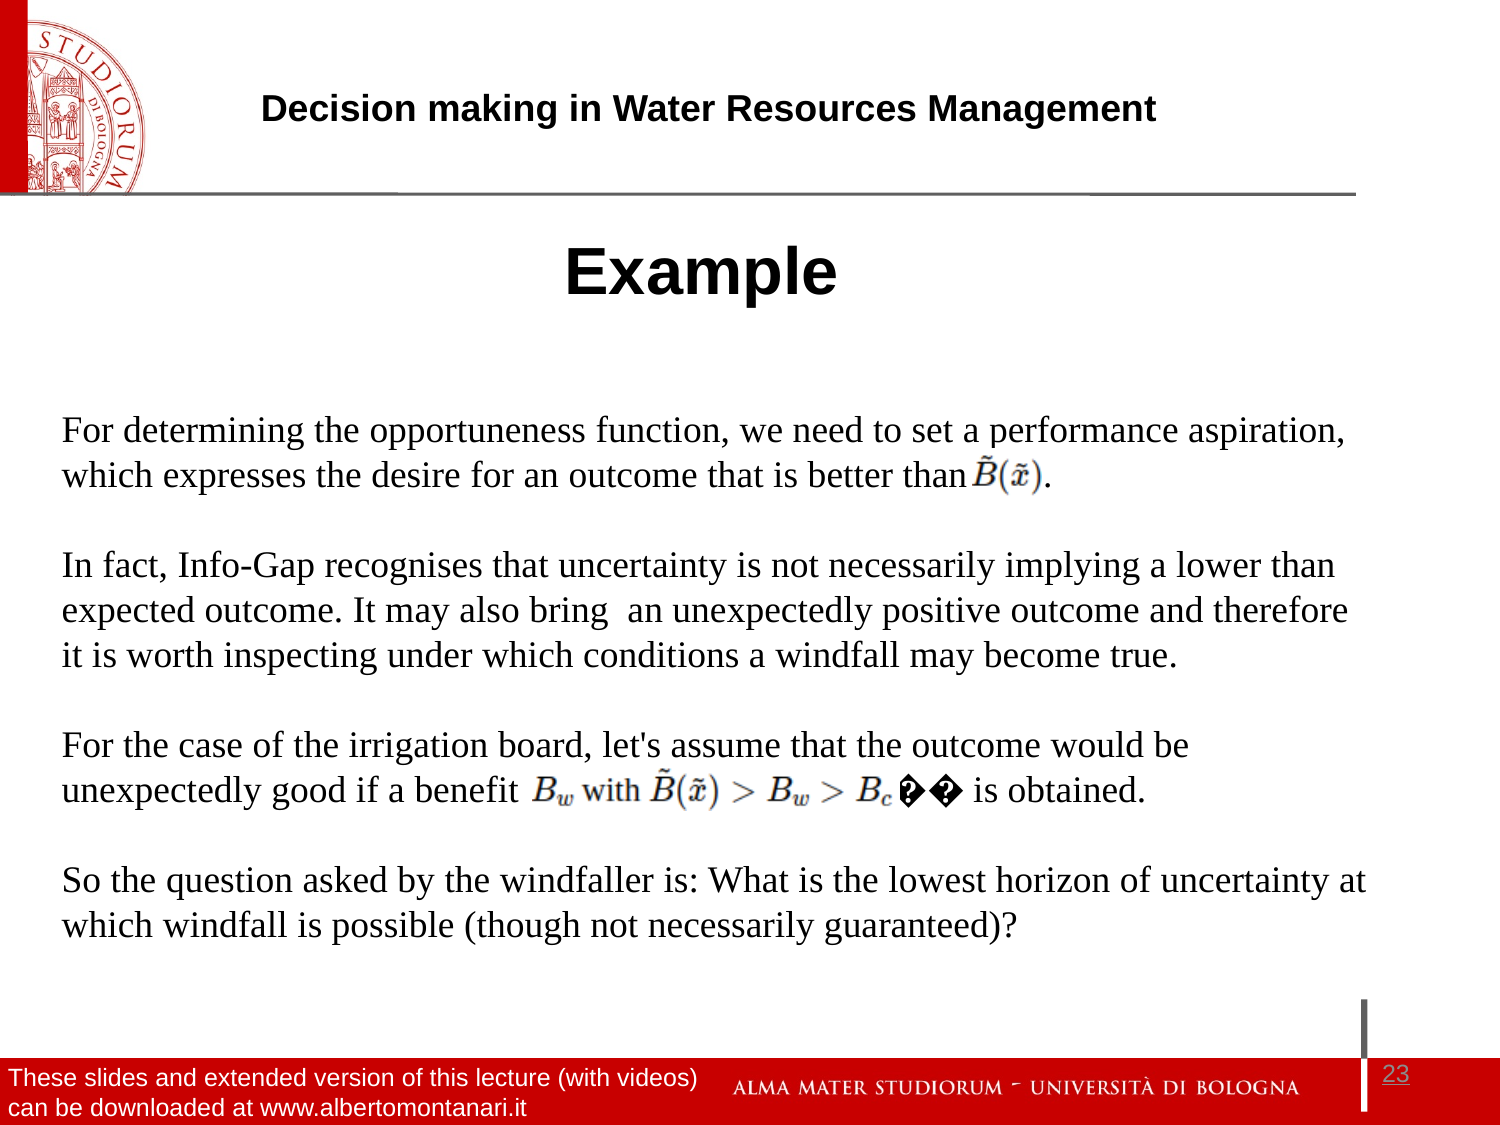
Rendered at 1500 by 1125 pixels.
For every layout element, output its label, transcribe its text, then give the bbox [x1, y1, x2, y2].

text_box Example [105, 220, 1298, 316]
picture [531, 764, 900, 811]
text_box For determining the opportuneness function, we need to set a performance aspiration, which expresses the desire for an outcome that is better than .. In fact, Info-Gap recognises that uncertainty is not necessarily implying a lower than expected outcome. It may also bring an unexpectedly positive outcome and therefore it is worth inspecting under which conditions a windfall may become true. For the case of the irrigation board, let's assume that the outcome would be unexpectedly good if a benefit �� is obtained. So the question asked by the windfaller is: What is the lowest horizon of uncertainty at which windfall is possible (though not necessarily guaranteed)? [46, 397, 1395, 953]
picture [28, 16, 151, 192]
slide_number 23 [1074, 1042, 1425, 1103]
picture [0, 1058, 1500, 1125]
picture [972, 448, 1042, 498]
